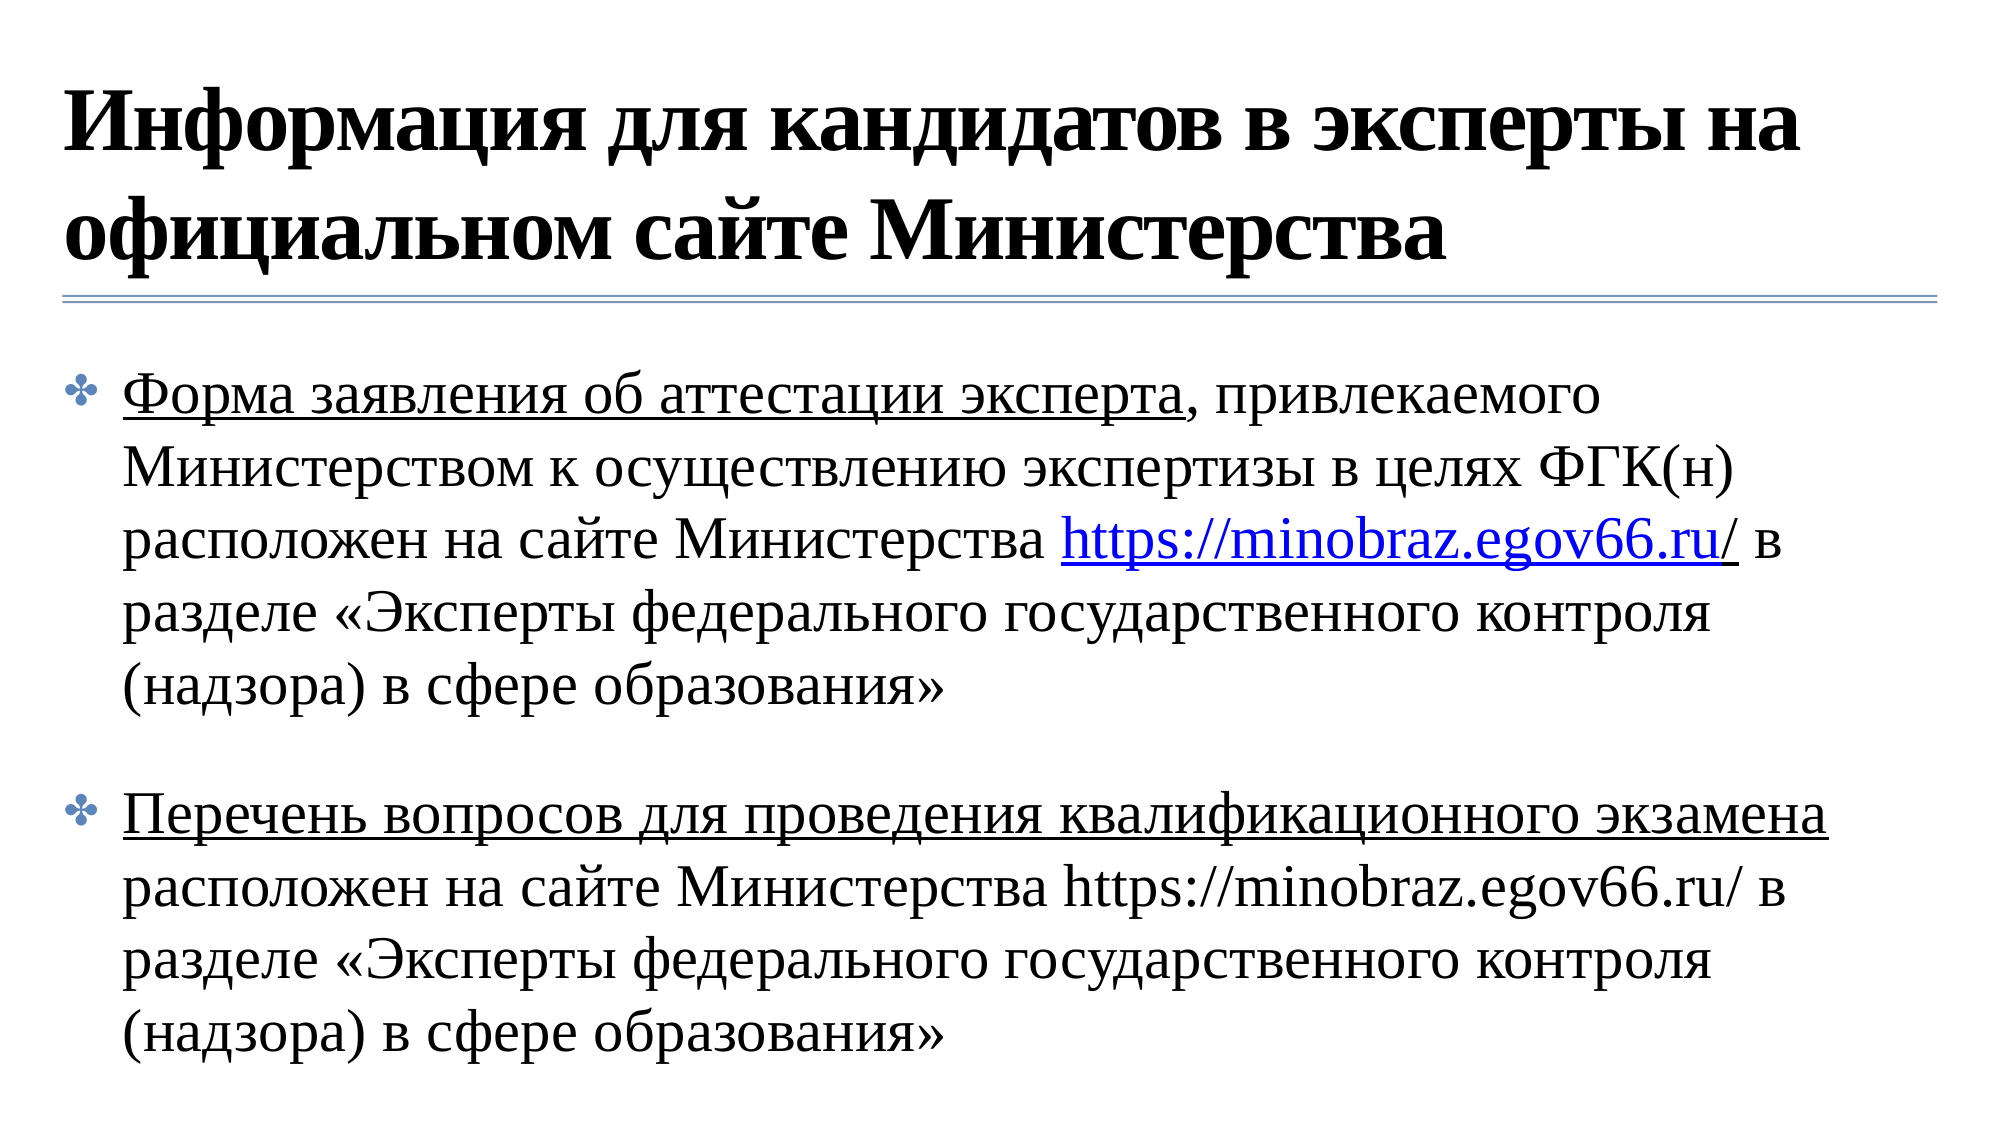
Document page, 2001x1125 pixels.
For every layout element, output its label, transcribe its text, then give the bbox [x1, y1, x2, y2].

list Форма заявления об аттестации эксперта, привлекаемого Министерством к осуществлению экспертизы в целях ФГК(н) расположен на сайте Министерства https://minobraz.egov66.ru/ в разделе «Эксперты федерального государственного контроля (надзора) в сфере образования» Перечень вопросов для проведения квалификационного экзамена расположен на сайте Министерства https://minobraz.egov66.ru/ в разделе «Эксперты федерального государственного контроля (надзора) в сфере образования» [54, 343, 1947, 1074]
title Информация для кандидатов в эксперты на официальном сайте Министерства [54, 50, 1947, 287]
